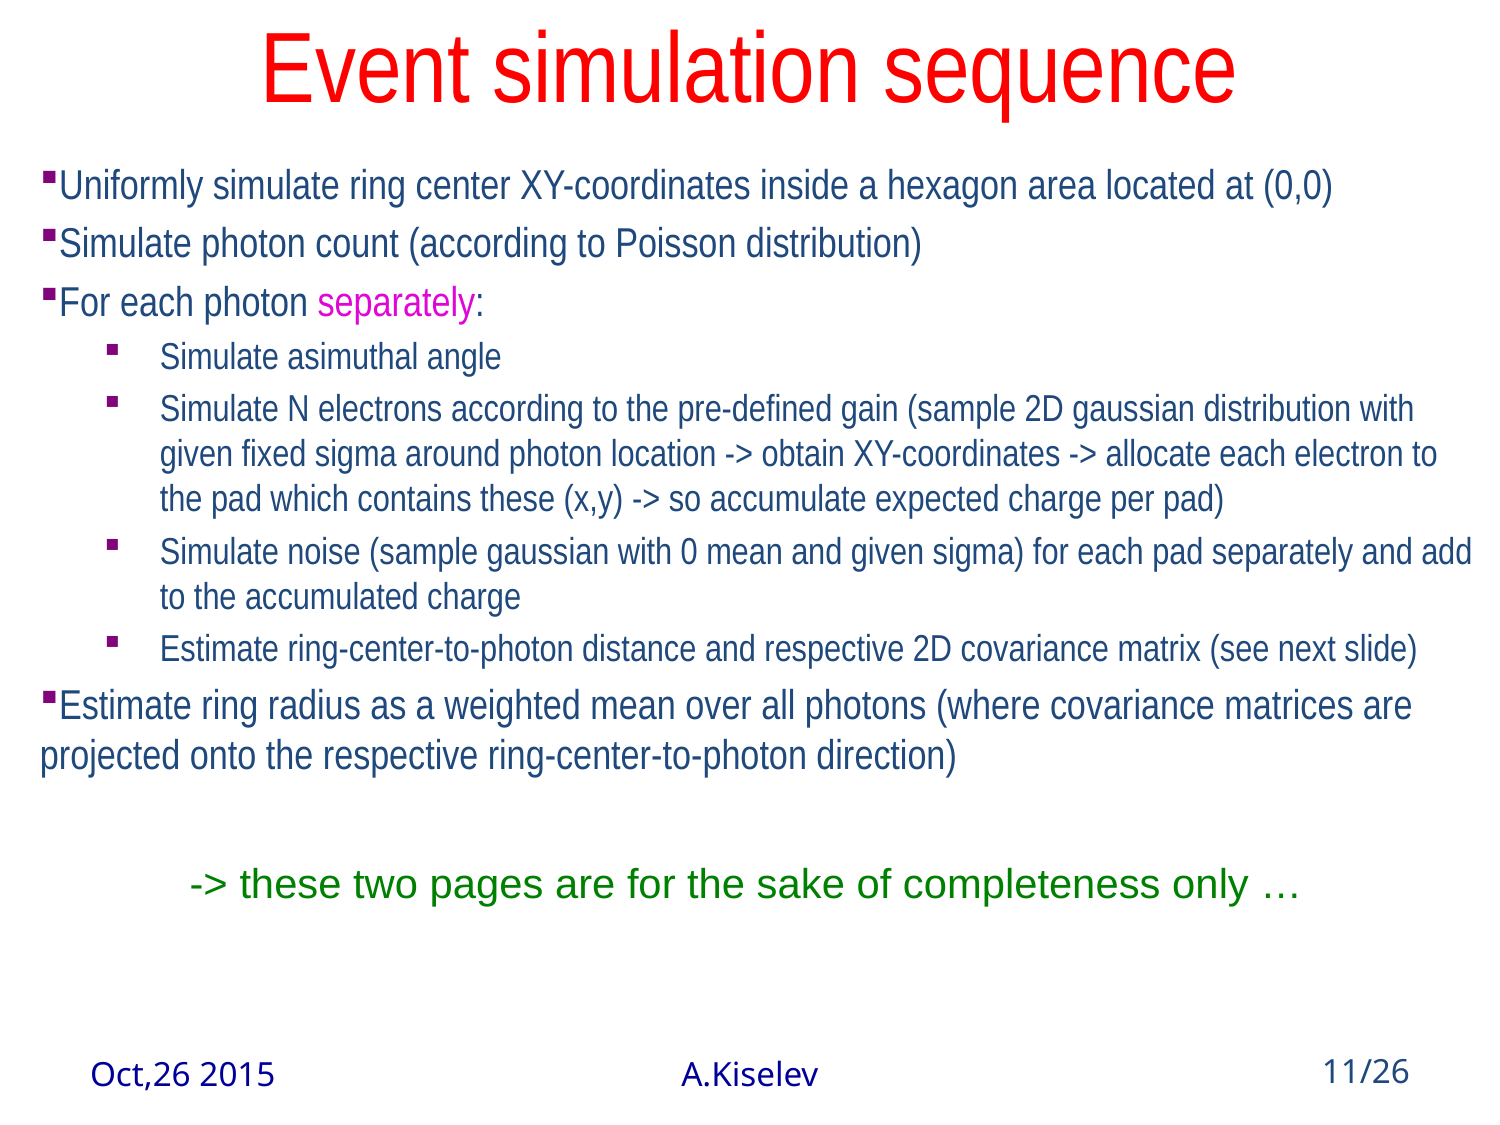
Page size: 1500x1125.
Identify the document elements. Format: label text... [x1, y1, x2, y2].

slide_number 11/26 [1074, 1042, 1425, 1103]
text_box Uniformly simulate ring center XY-coordinates inside a hexagon area located at (0,0) Simulate photon count (according to Poisson distribution) For each photon separately: Simulate asimuthal angle Simulate N electrons according to the pre-defined gain (sample 2D gaussian distribution with given fixed sigma around photon location -> obtain XY-coordinates -> allocate each electron to the pad which contains these (x,y) -> so accumulate expected charge per pad) Simulate noise (sample gaussian with 0 mean and given sigma) for each pad separately and add to the accumulated charge Estimate ring-center-to-photon distance and respective 2D covariance matrix (see next slide) Estimate ring radius as a weighted mean over all photons (where covariance matrices are projected onto the respective ring-center-to-photon direction) [24, 149, 1488, 825]
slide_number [75, 1042, 425, 1103]
footer A.Kiselev [512, 1042, 988, 1103]
text_box -> these two pages are for the sake of completeness only … [174, 849, 1497, 915]
title Event simulation sequence [0, 0, 1500, 125]
